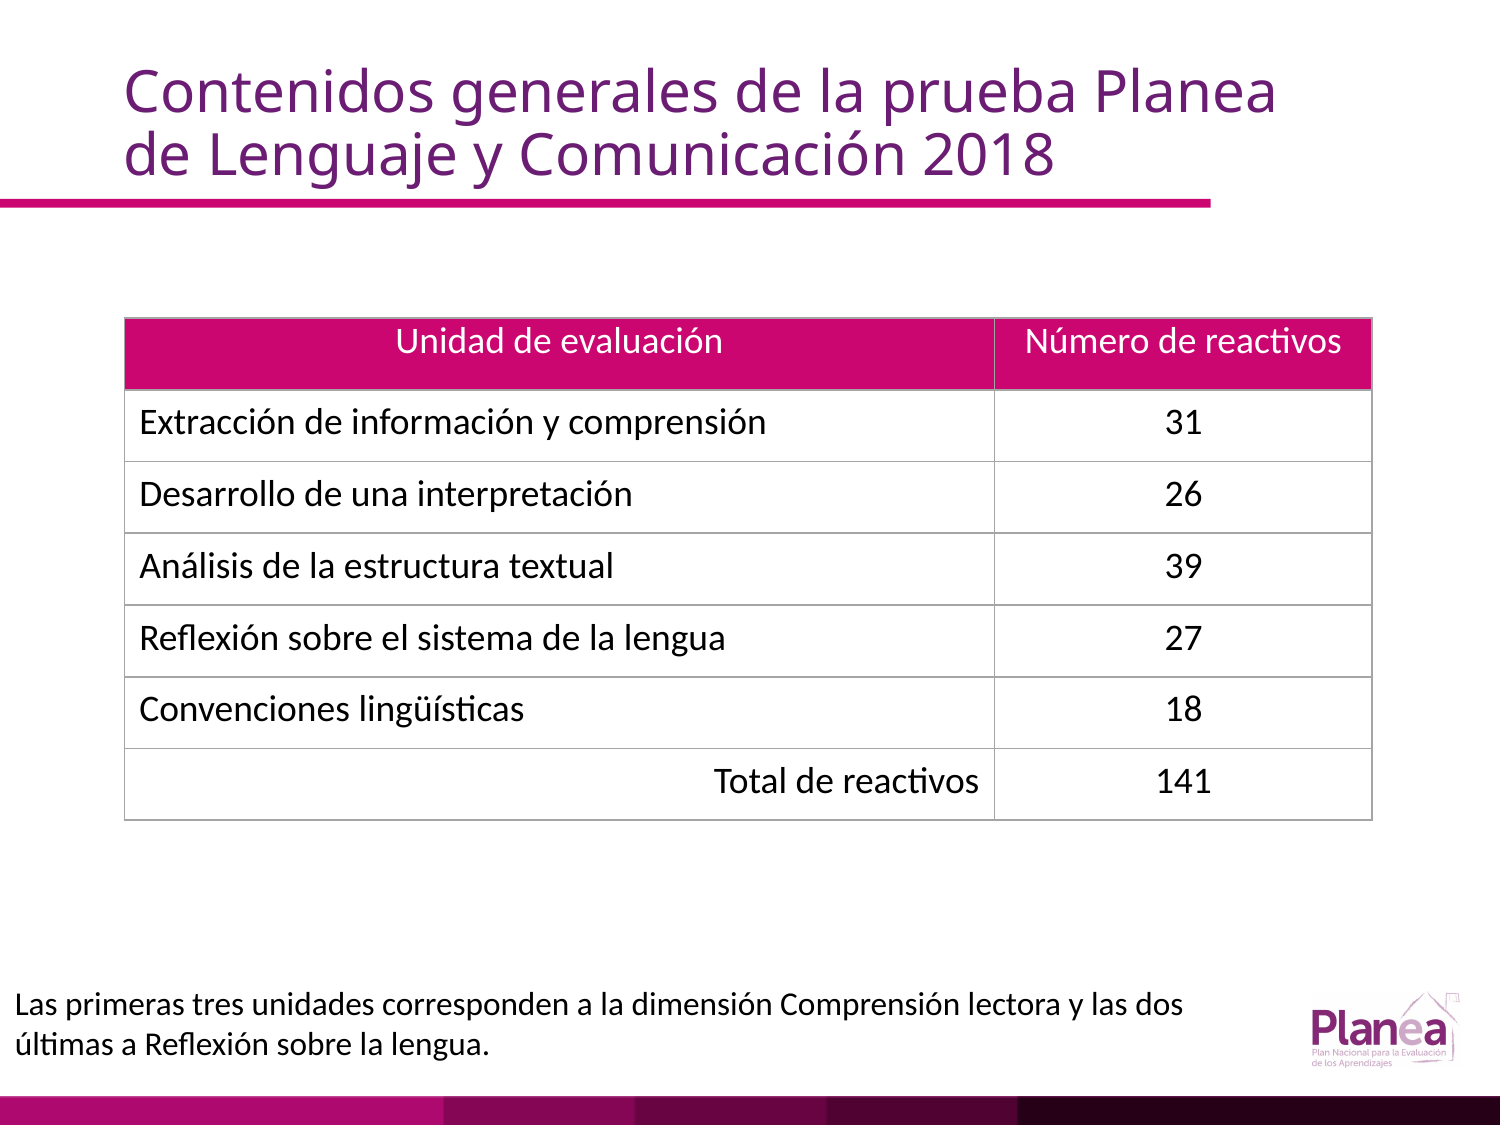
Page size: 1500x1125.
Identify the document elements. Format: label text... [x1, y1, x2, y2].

table_cell Convenciones lingüísticas [125, 678, 994, 748]
table_cell 26 [995, 462, 1371, 532]
text_box [0, 198, 1212, 209]
table_cell Reflexión sobre el sistema de la lengua [125, 606, 994, 676]
table_cell 31 [995, 391, 1371, 461]
table_cell 27 [995, 606, 1371, 676]
table_header Unidad de evaluación [125, 319, 994, 389]
text_box Las primeras tres unidades corresponden a la dimensión Comprensión lectora y las dos últimas a Reflexión sobre la lengua. [0, 974, 1294, 1070]
table_cell 18 [995, 678, 1371, 748]
table_cell Extracción de información y comprensión [125, 391, 994, 461]
table_cell 39 [995, 534, 1371, 604]
table_cell Desarrollo de una interpretación [125, 462, 994, 532]
title Contenidos generales de la prueba Planea de Lenguaje y Comunicación 2018 [108, 54, 1403, 210]
table_cell Análisis de la estructura textual [125, 534, 994, 604]
table_cell Total de reactivos [125, 749, 994, 819]
table_header Número de reactivos [995, 319, 1371, 389]
table_cell 141 [995, 749, 1371, 819]
picture [1312, 991, 1462, 1068]
picture [0, 1096, 1500, 1125]
